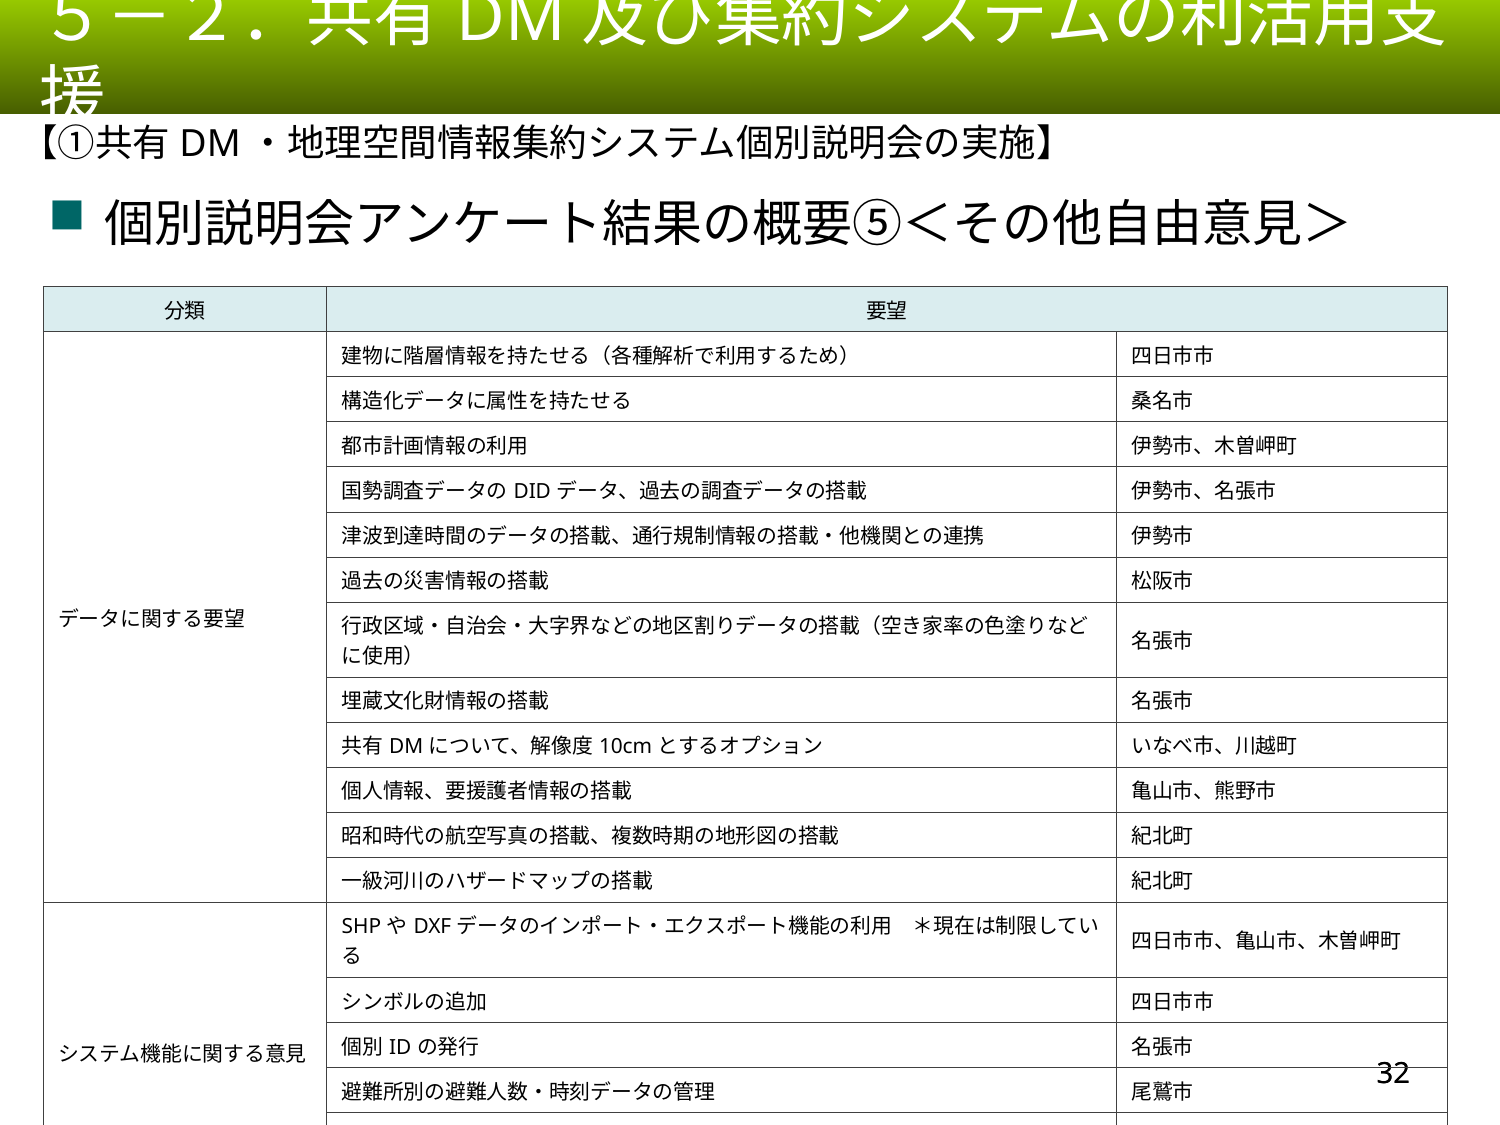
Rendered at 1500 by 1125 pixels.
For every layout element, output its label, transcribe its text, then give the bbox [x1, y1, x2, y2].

table_cell 紀北町 [1117, 813, 1447, 857]
table_cell いなべ市、川越町 [1117, 723, 1447, 767]
table_cell 昭和時代の航空写真の搭載、複数時期の地形図の搭載 [327, 813, 1116, 857]
table_header 要望 [327, 287, 1447, 331]
table_cell 桑名市 [1117, 377, 1447, 421]
table_cell 構造化データに属性を持たせる [327, 377, 1116, 421]
table_cell スマホ、タブレットでのデータ閲覧 [327, 1113, 1116, 1125]
table_cell 名張市 [1117, 678, 1447, 722]
table_cell 行政区域・自治会・大字界などの地区割りデータの搭載（空き家率の色塗りなどに使用） [327, 603, 1116, 677]
table_cell 建物に階層情報を持たせる（各種解析で利用するため） [327, 332, 1116, 376]
table_cell 尾鷲市 [1117, 1068, 1447, 1112]
table_cell 伊勢市 [1117, 513, 1447, 557]
table_cell 松阪市 [1117, 558, 1447, 602]
table_header 分類 [44, 287, 326, 331]
table_cell 国勢調査データのDIDデータ、過去の調査データの搭載 [327, 467, 1116, 512]
table_cell 津波到達時間のデータの搭載、通行規制情報の搭載・他機関との連携 [327, 513, 1116, 557]
table_cell 四日市市 [1117, 978, 1447, 1022]
table_cell 一級河川のハザードマップの搭載 [327, 858, 1116, 902]
table_cell 避難所別の避難人数・時刻データの管理 [327, 1068, 1116, 1112]
table_cell 伊勢市、木曽岬町 [1117, 422, 1447, 466]
table_cell 尾鷲市、亀山市、東員町 [1117, 1113, 1447, 1125]
text_box ５－２．共有DM及び集約システムの利活用支援 [25, 12, 1471, 96]
table_cell 名張市 [1117, 603, 1447, 677]
table_cell SHPやDXFデータのインポート・エクスポート機能の利用 ＊現在は制限している [327, 903, 1116, 977]
table_cell データに関する要望 [44, 332, 326, 902]
table_cell 四日市市、亀山市、木曽岬町 [1117, 903, 1447, 977]
table_cell 紀北町 [1117, 858, 1447, 902]
table_cell 埋蔵文化財情報の搭載 [327, 678, 1116, 722]
table_cell システム機能に関する意見 [44, 903, 326, 1125]
text_box 個別説明会アンケート結果の概要⑤＜その他自由意見＞ [33, 184, 1468, 268]
table_cell 伊勢市、名張市 [1117, 467, 1447, 512]
table_cell 共有DMについて、解像度10cmとするオプション [327, 723, 1116, 767]
table_cell 亀山市、熊野市 [1117, 768, 1447, 812]
table_cell 都市計画情報の利用 [327, 422, 1116, 466]
table_cell 四日市市 [1117, 332, 1447, 376]
table_cell 名張市 [1117, 1023, 1447, 1067]
text_box 【①共有DM・地理空間情報集約システム個別説明会の実施】 [5, 111, 1251, 172]
table_cell シンボルの追加 [327, 978, 1116, 1022]
table_cell 個別IDの発行 [327, 1023, 1116, 1067]
table_cell 過去の災害情報の搭載 [327, 558, 1116, 602]
table_cell 個人情報、要援護者情報の搭載 [327, 768, 1116, 812]
